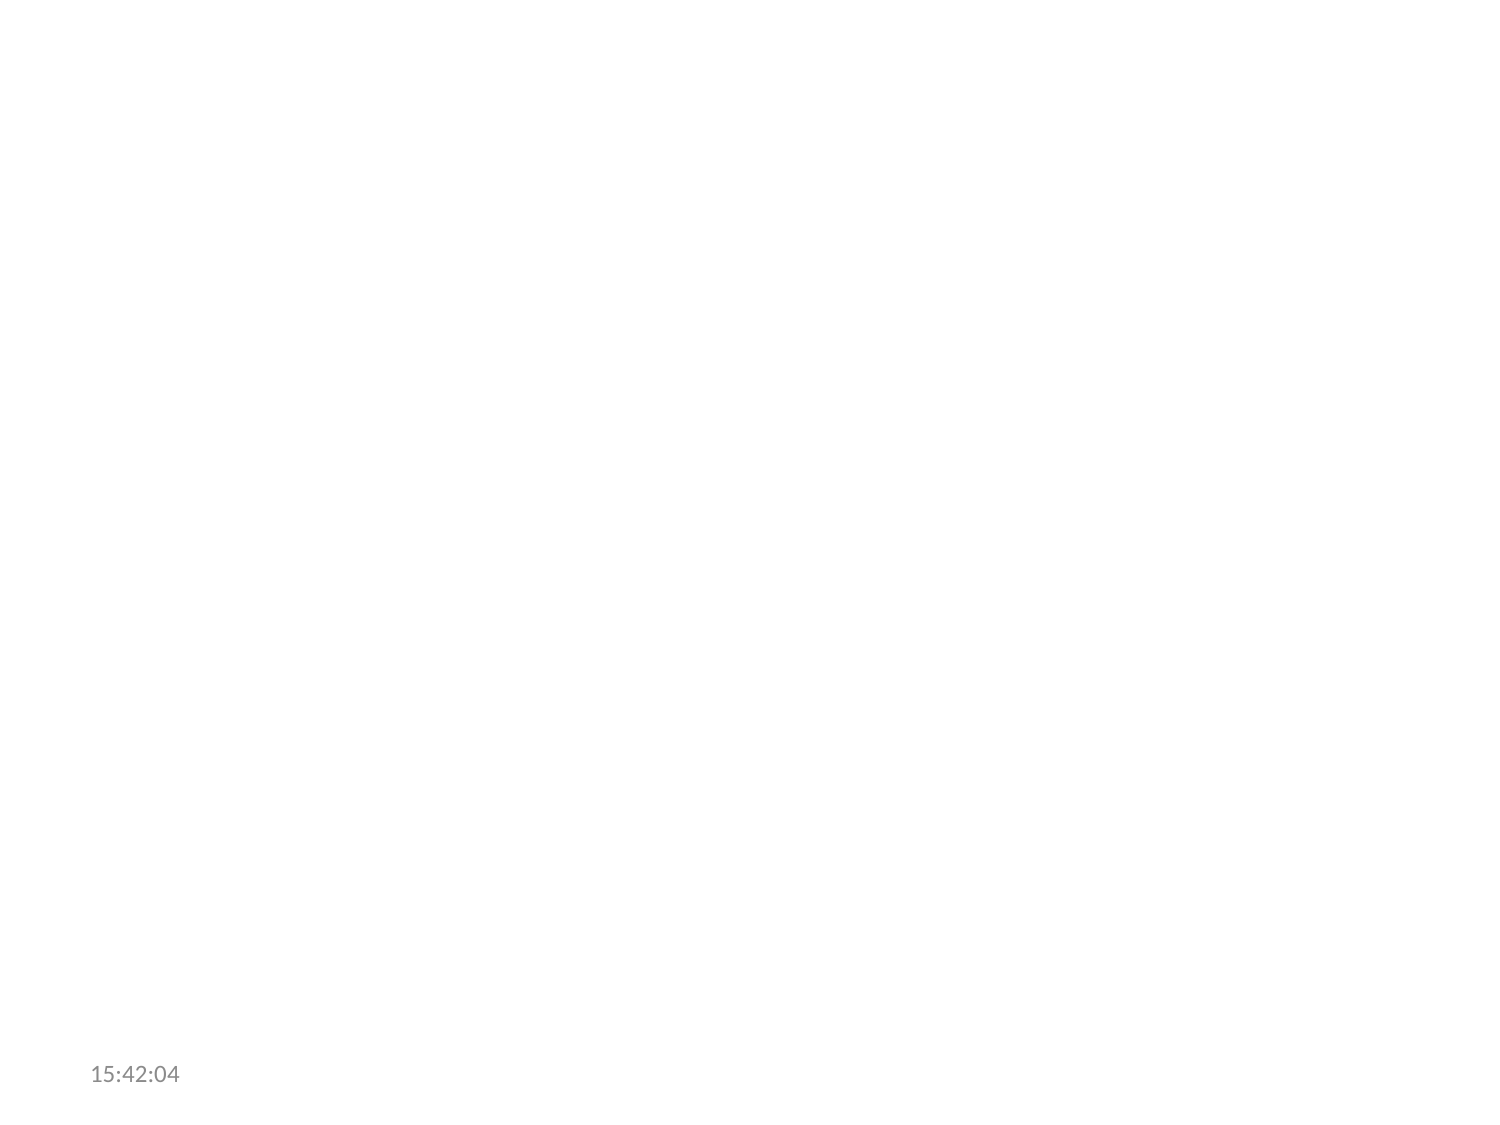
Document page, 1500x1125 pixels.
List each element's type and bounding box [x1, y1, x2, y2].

slide_number [75, 1042, 425, 1103]
